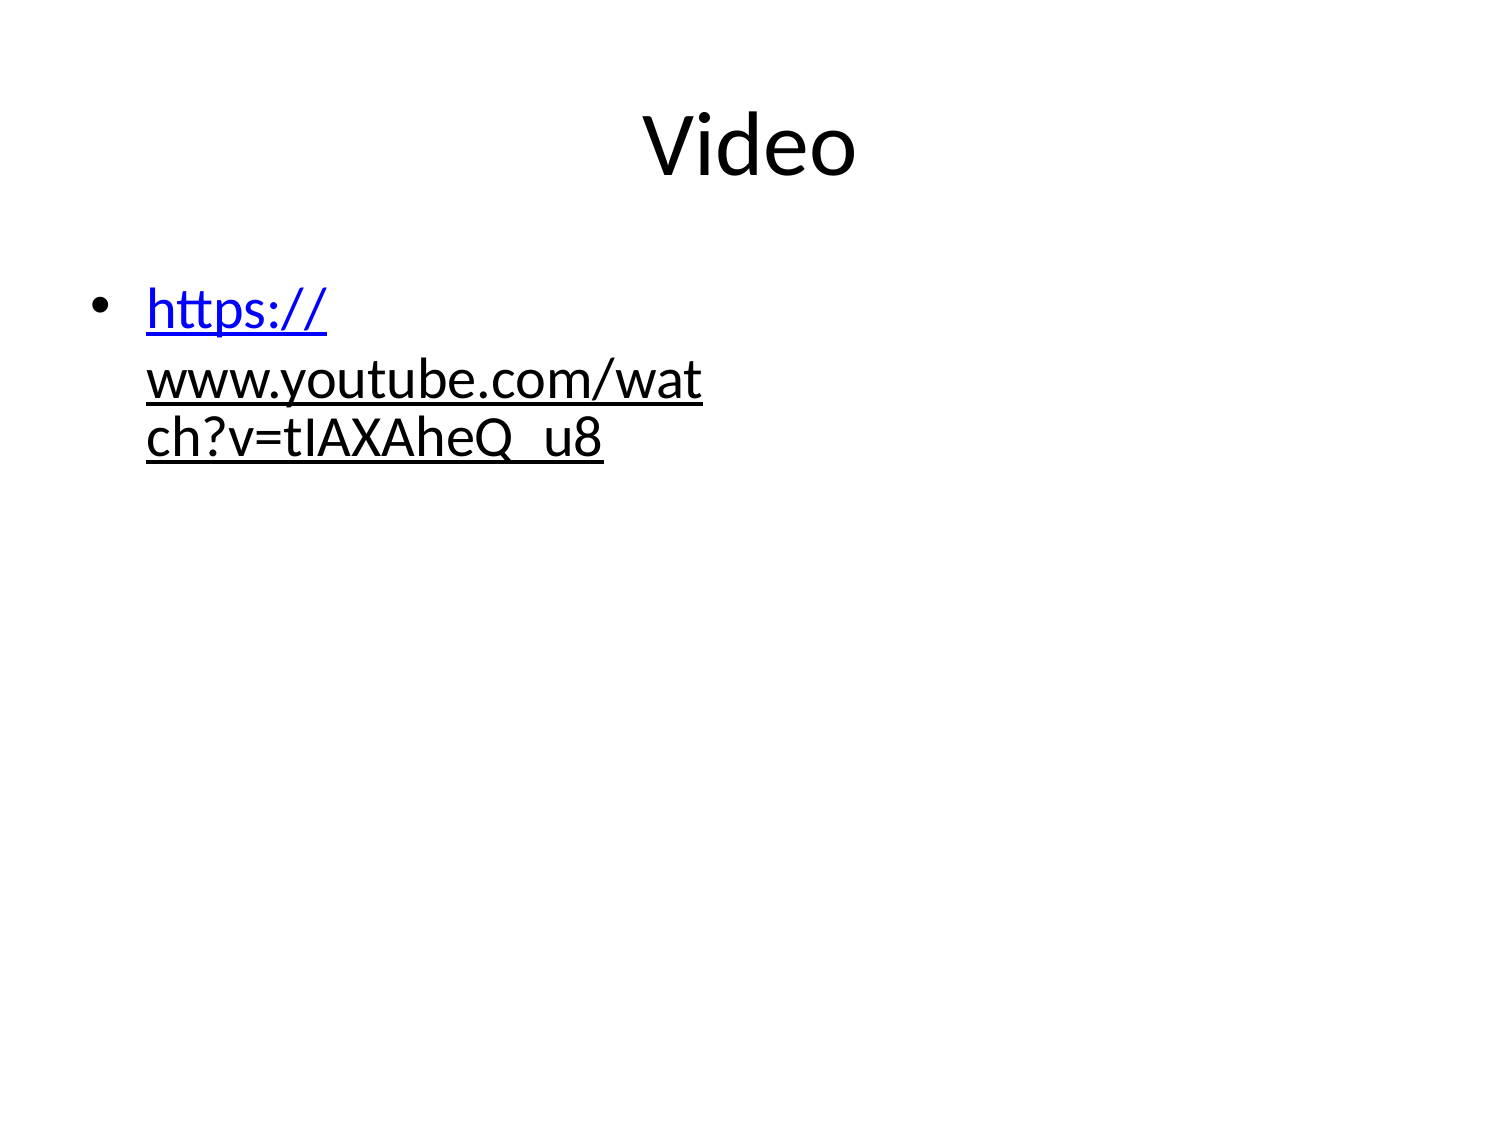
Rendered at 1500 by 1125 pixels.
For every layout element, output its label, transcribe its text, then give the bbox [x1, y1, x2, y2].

list https://www.youtube.com/watch?v=tIAXAheQ_u8 [75, 262, 738, 1005]
title Video [75, 45, 1425, 233]
